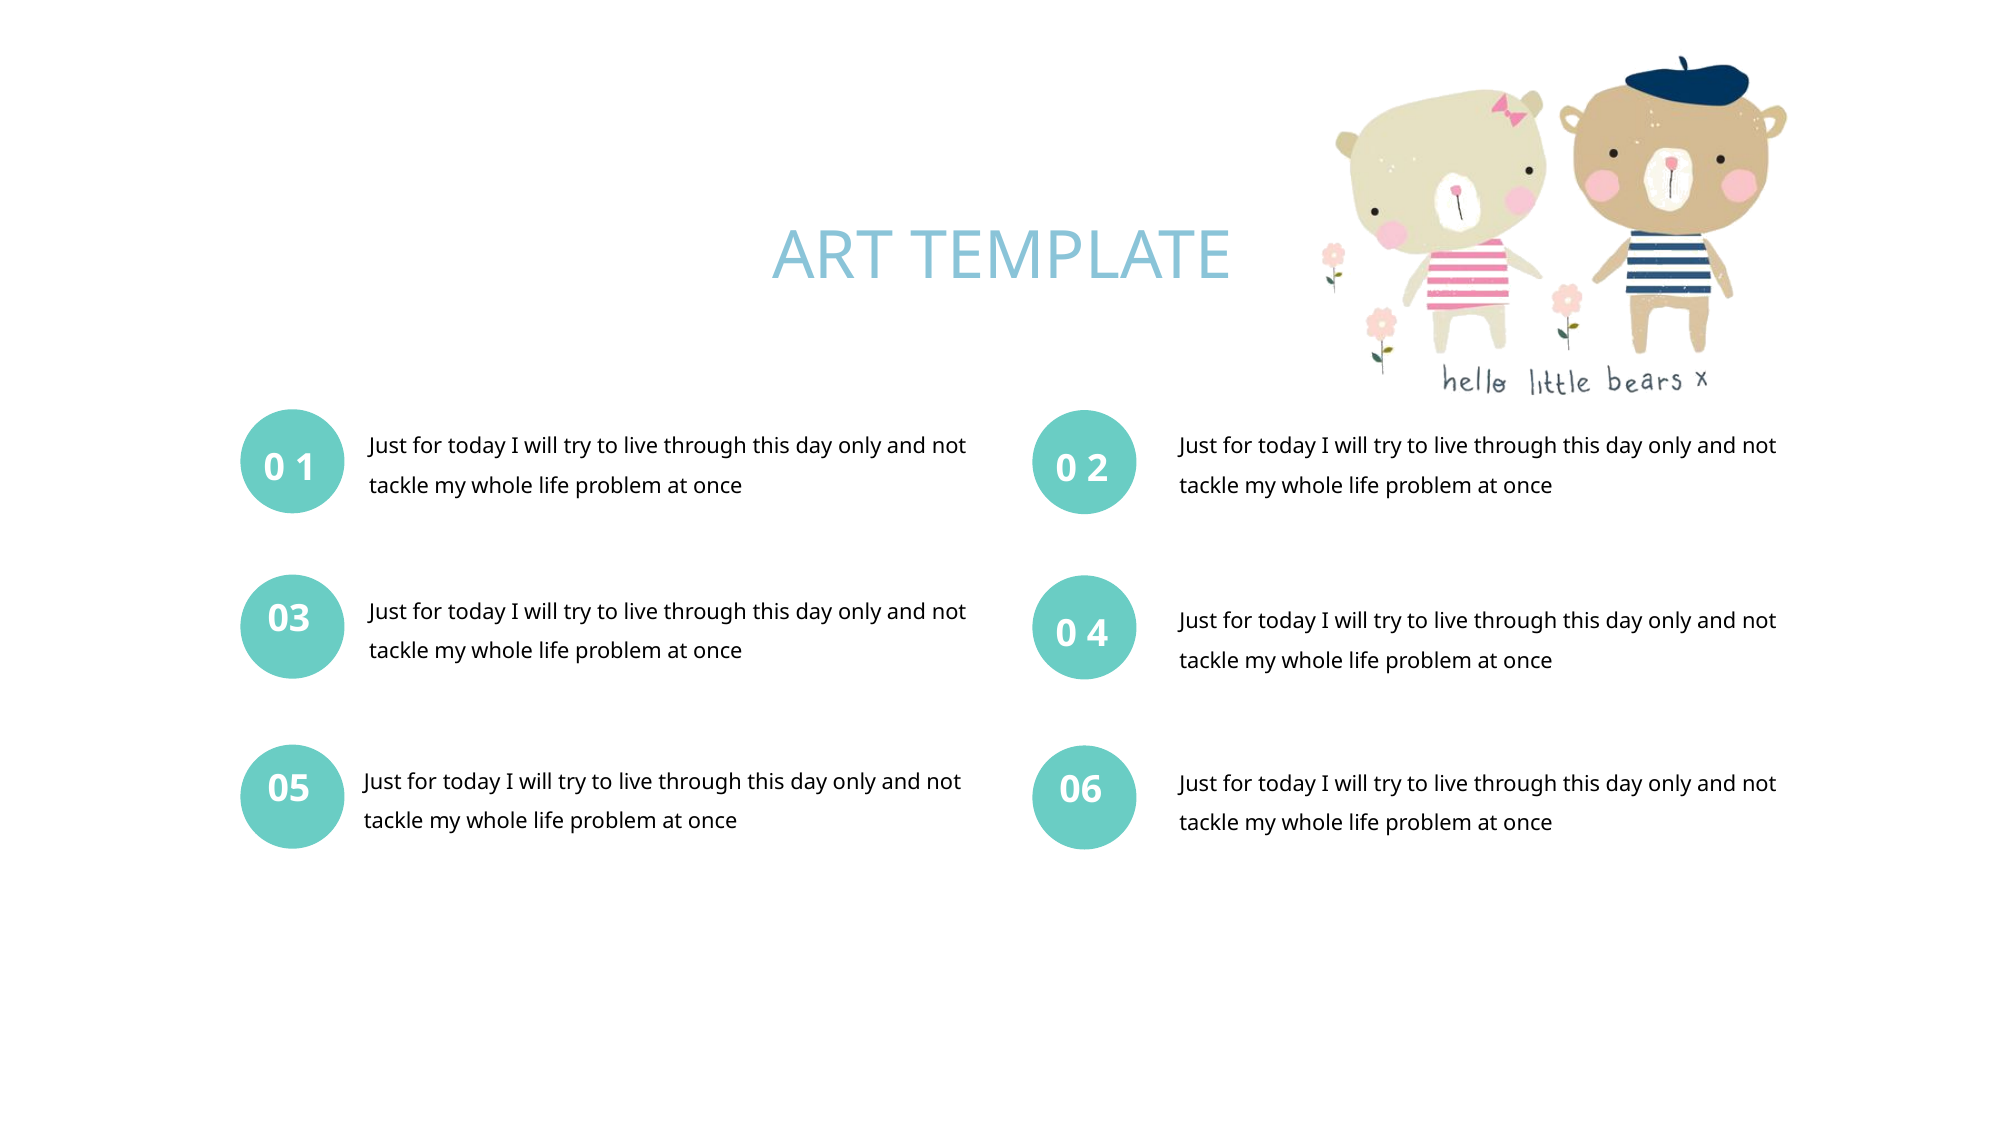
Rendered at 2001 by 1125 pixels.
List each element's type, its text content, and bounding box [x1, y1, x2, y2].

text_box Just for today I will try to live through this day only and not tackle my whole life problem at once [349, 746, 1020, 841]
text_box Just for today I will try to live through this day only and not tackle my whole life problem at once [1164, 749, 1836, 843]
text_box [1038, 574, 1131, 601]
text_box 0 4 [1027, 601, 1137, 662]
text_box 05 [242, 756, 335, 817]
text_box [243, 765, 346, 850]
text_box [243, 594, 346, 680]
text_box [1038, 409, 1131, 436]
text_box Just for today I will try to live through this day only and not tackle my whole life problem at once [1164, 411, 1836, 506]
text_box Just for today I will try to live through this day only and not tackle my whole life problem at once [354, 576, 1026, 671]
text_box [246, 408, 339, 435]
text_box 03 [242, 586, 335, 647]
picture [1244, 0, 1872, 410]
text_box 0 2 [1027, 436, 1137, 496]
text_box Just for today I will try to live through this day only and not tackle my whole life problem at once [354, 411, 1026, 506]
text_box [1035, 765, 1138, 851]
text_box [1050, 744, 1119, 757]
text_box [258, 573, 327, 586]
text_box 0 1 [235, 435, 345, 496]
text_box [1044, 662, 1125, 681]
text_box ART TEMPLATE [701, 203, 1244, 299]
text_box 06 [1034, 757, 1127, 818]
text_box [258, 743, 327, 756]
text_box [1043, 496, 1126, 516]
text_box [252, 496, 333, 515]
text_box Just for today I will try to live through this day only and not tackle my whole life problem at once [1164, 586, 1836, 681]
